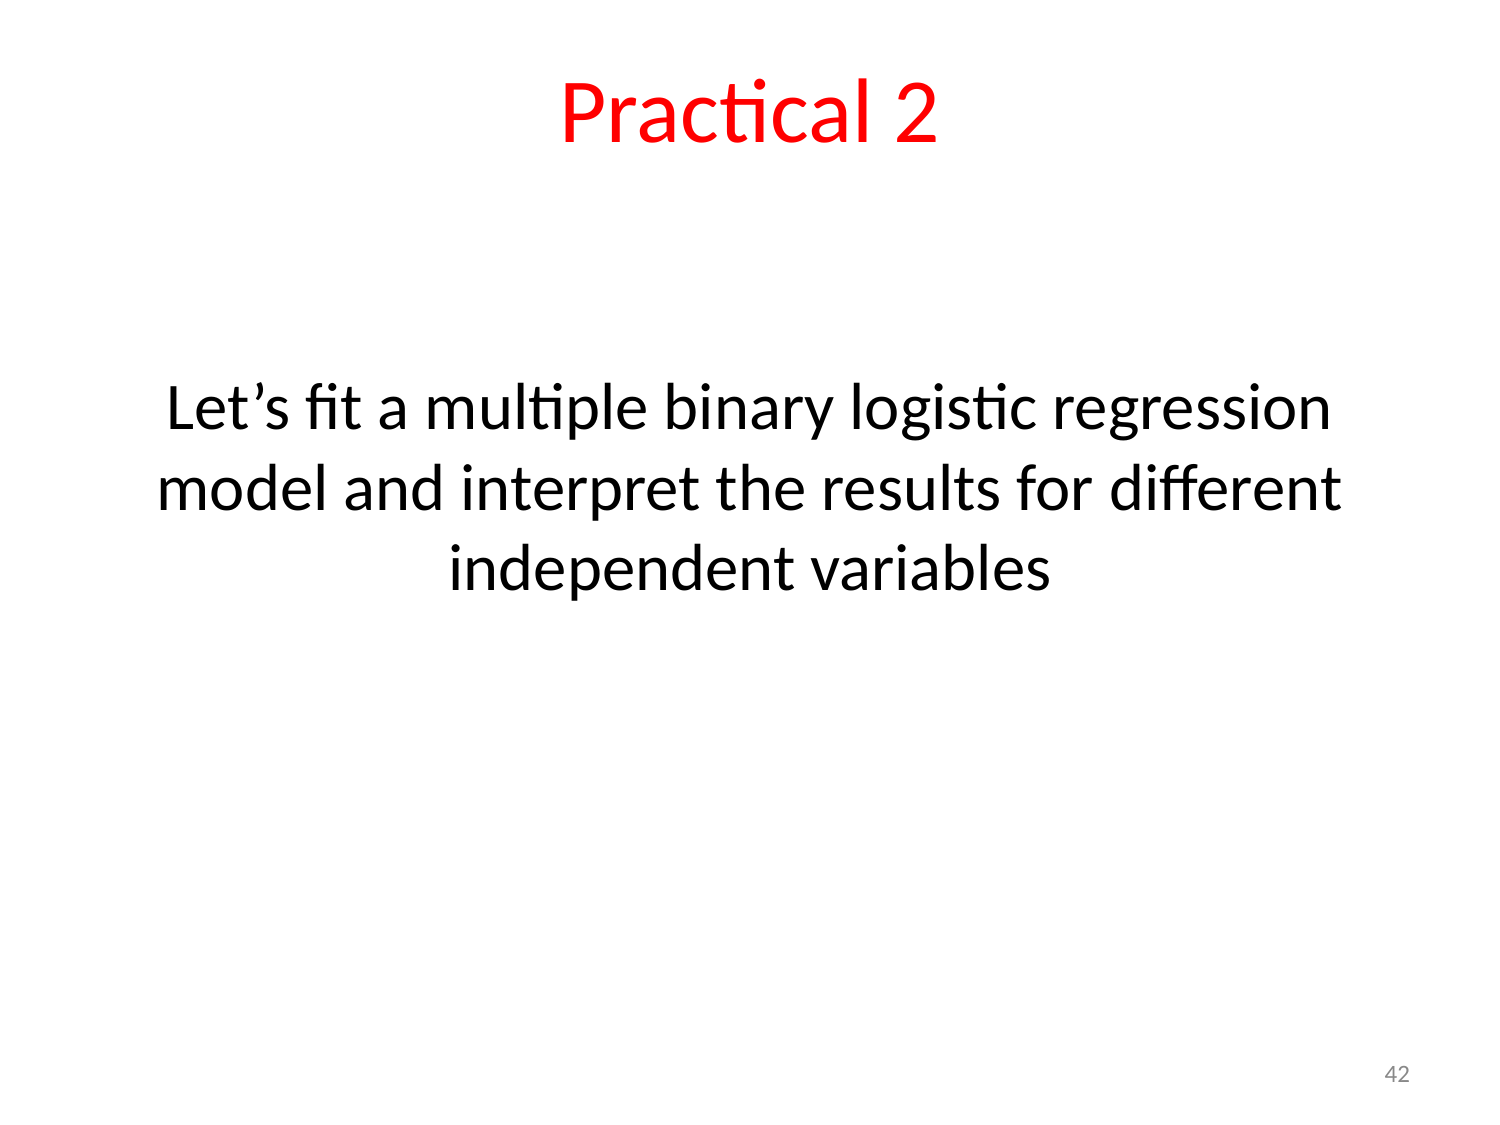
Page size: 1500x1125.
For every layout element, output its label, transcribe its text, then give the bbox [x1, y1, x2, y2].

title Practical 2 [75, 45, 1425, 167]
list Let’s fit a multiple binary logistic regression model and interpret the results for different independent variables [75, 262, 1425, 1005]
slide_number 42 [1074, 1042, 1425, 1103]
